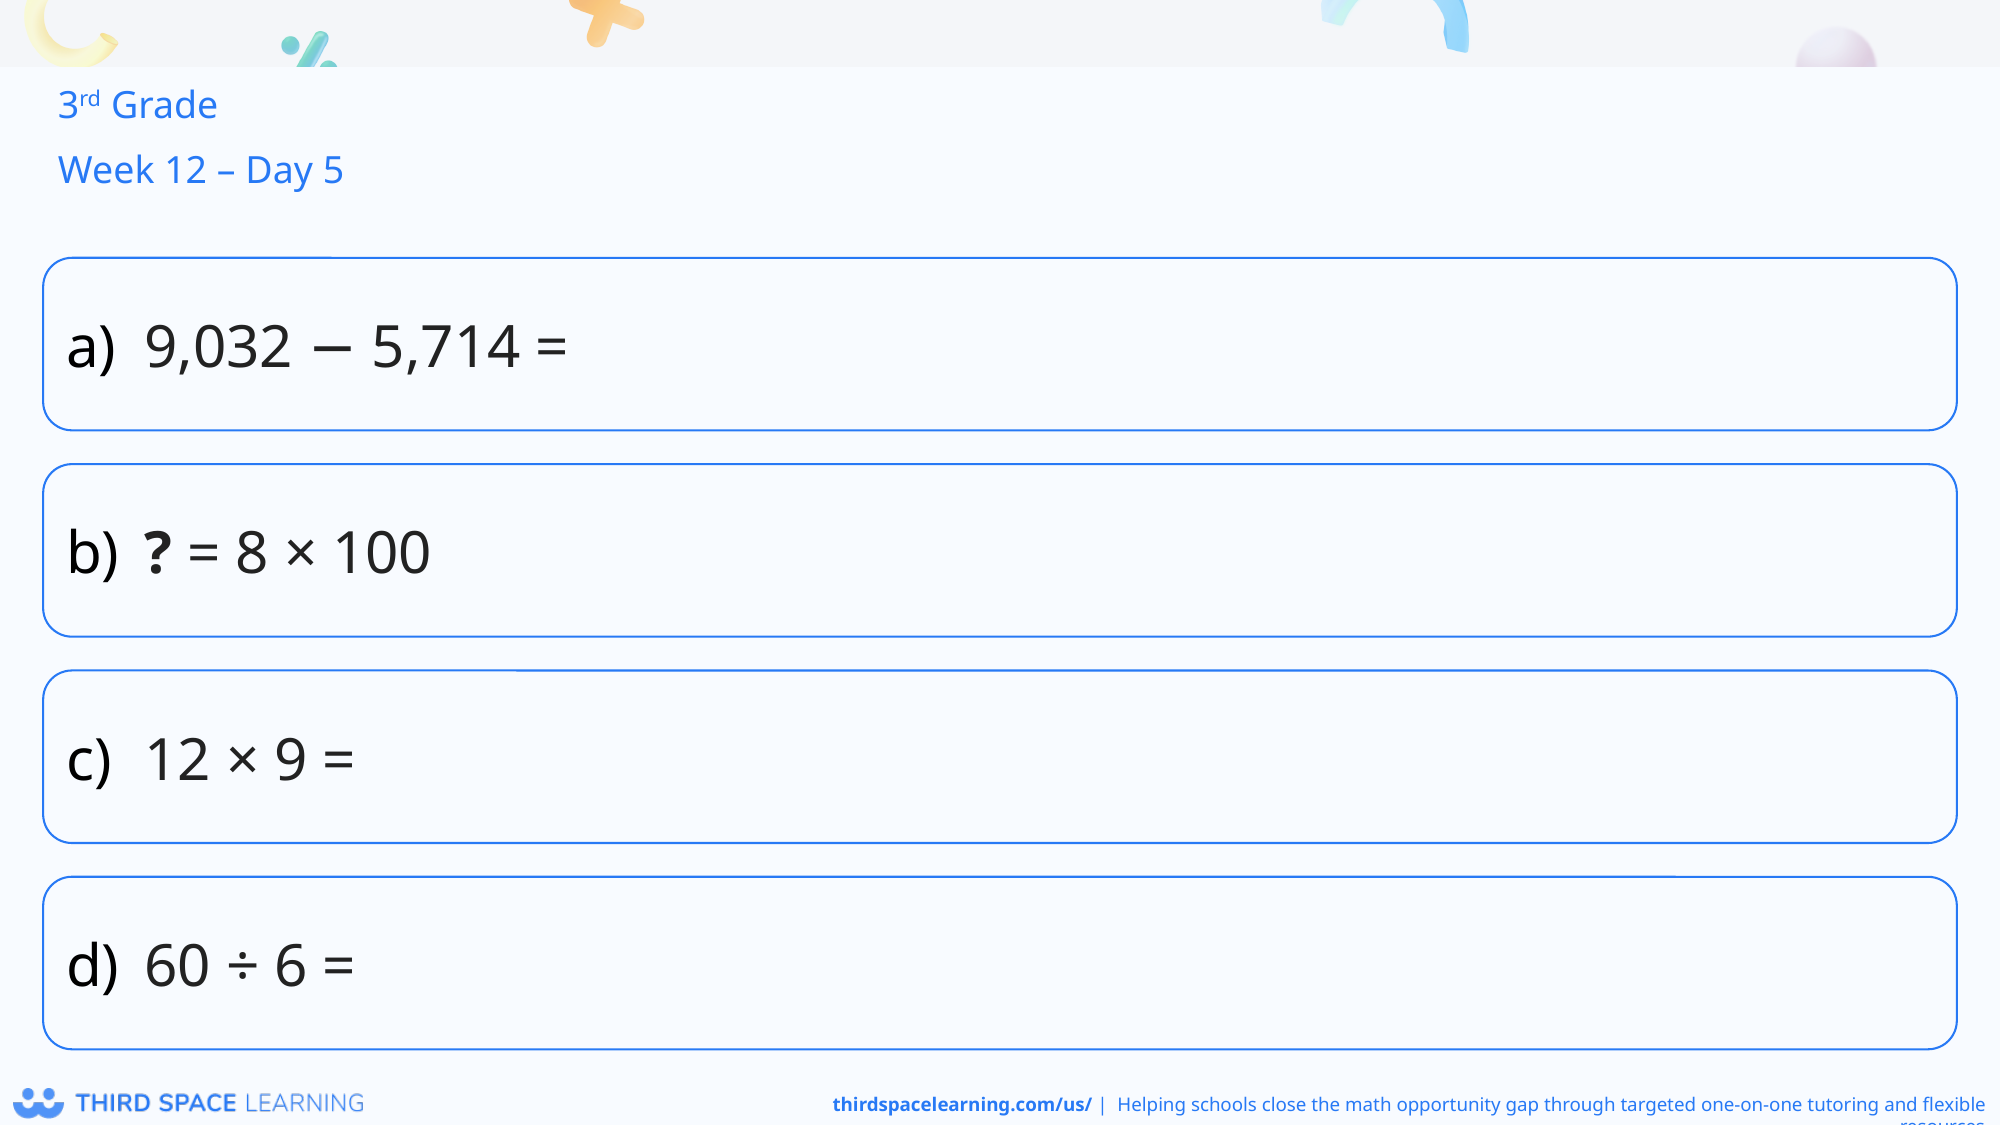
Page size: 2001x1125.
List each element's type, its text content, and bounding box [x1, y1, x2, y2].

list 60 ÷ 6 = [129, 891, 1939, 1035]
list 12 × 9 = [129, 684, 1939, 829]
picture [13, 1088, 365, 1119]
picture [0, 0, 2000, 67]
list 9,032 − 5,714 = [129, 272, 1939, 416]
text_box 3rd Grade Week 12 – Day 5 [43, 73, 509, 212]
list ? = 8 × 100 [129, 478, 1939, 623]
